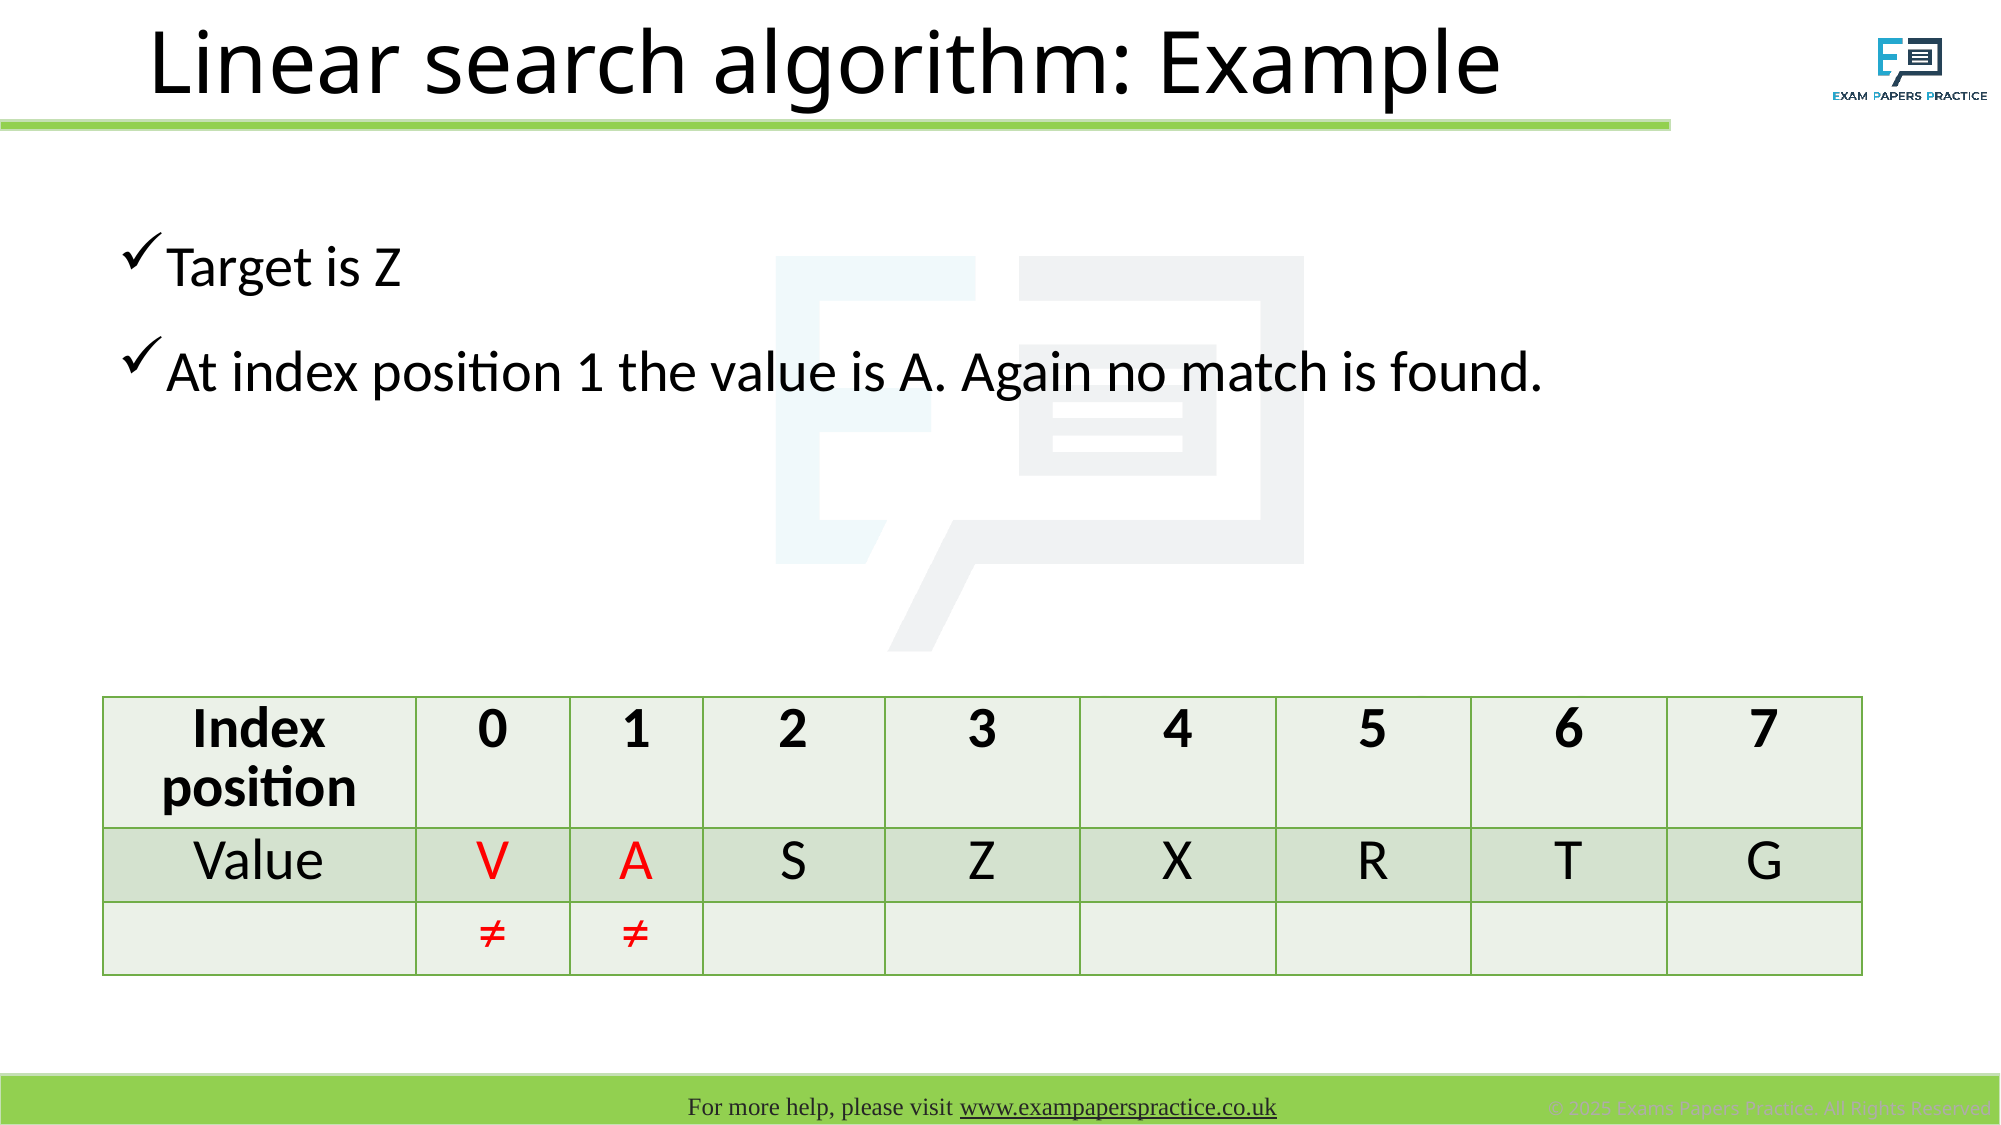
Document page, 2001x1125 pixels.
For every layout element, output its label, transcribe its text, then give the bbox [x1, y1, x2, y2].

list Target is Z At index position 1 the value is A. Again no match is found. [102, 206, 1828, 611]
table_cell G [1668, 829, 1861, 901]
table_cell [1277, 903, 1470, 974]
table_header 6 [1472, 698, 1666, 827]
table_cell S [704, 829, 884, 901]
table_header 2 [704, 698, 884, 827]
table_cell A [571, 829, 702, 901]
table_cell [1472, 903, 1666, 974]
table_cell R [1277, 829, 1470, 901]
table_cell [886, 903, 1079, 974]
table_header 4 [1081, 698, 1275, 827]
table_cell V [417, 829, 569, 901]
table_cell [104, 903, 415, 974]
table_cell [1668, 903, 1861, 974]
table_cell [1081, 903, 1275, 974]
table_cell Z [886, 829, 1079, 901]
table_header 3 [886, 698, 1079, 827]
table_cell T [1472, 829, 1666, 901]
title Linear search algorithm: Example [132, 11, 1858, 121]
table_cell [704, 903, 884, 974]
table_header 5 [1277, 698, 1470, 827]
table_header 0 [417, 698, 569, 827]
table_cell Value [104, 829, 415, 901]
table_header Index position [104, 698, 415, 827]
table_cell ≠ [571, 903, 702, 974]
table_header 7 [1668, 698, 1861, 827]
table_cell ≠ [417, 903, 569, 974]
table_cell X [1081, 829, 1275, 901]
table_header 1 [571, 698, 702, 827]
